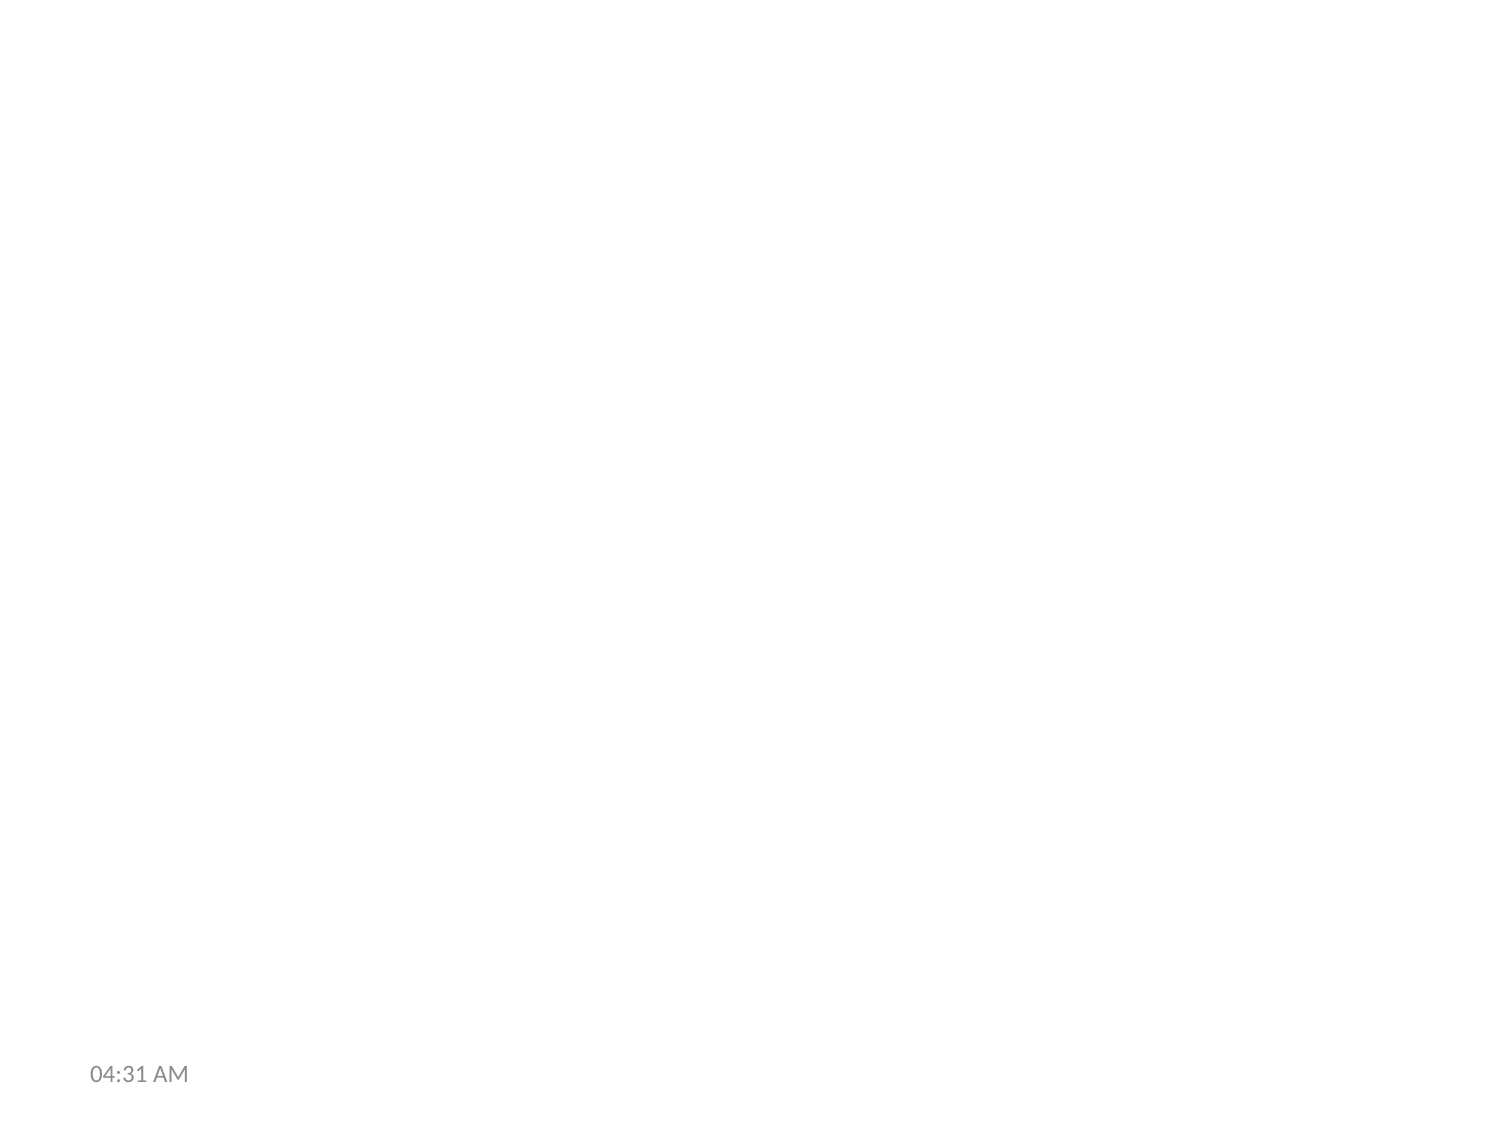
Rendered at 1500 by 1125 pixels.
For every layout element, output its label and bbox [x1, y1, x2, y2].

slide_number [75, 1042, 425, 1103]
